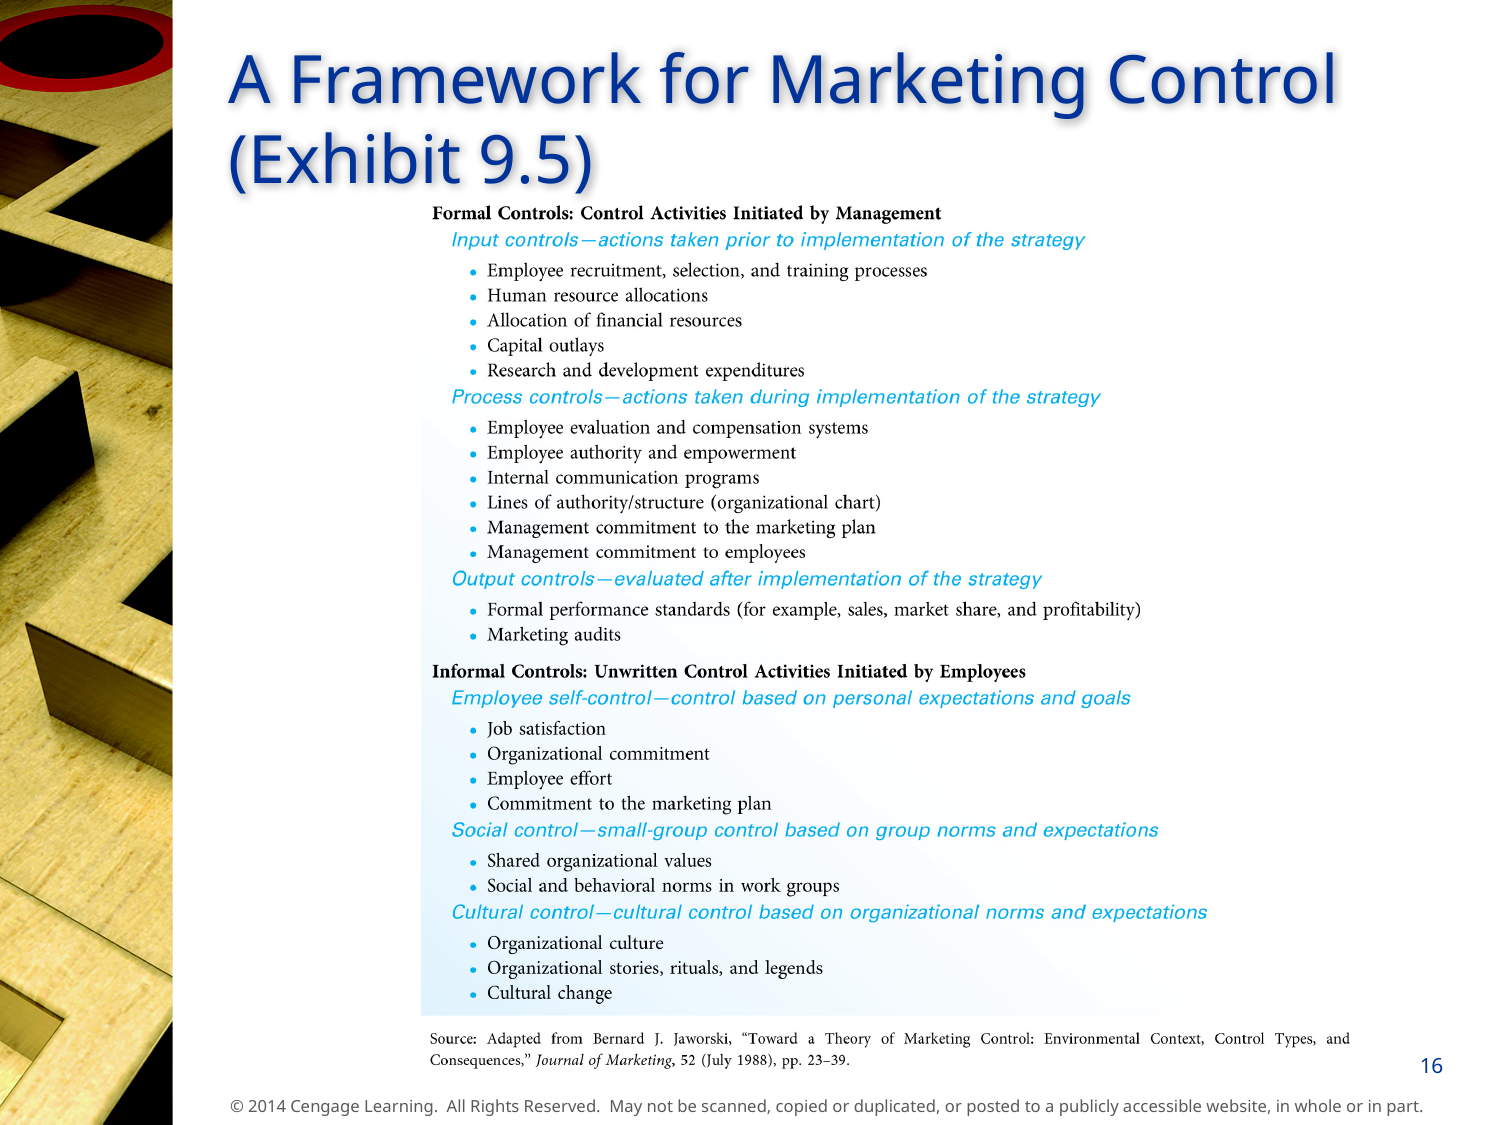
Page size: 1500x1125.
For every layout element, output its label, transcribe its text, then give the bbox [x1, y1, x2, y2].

title A Framework for Marketing Control (Exhibit 9.5) [213, 29, 1454, 213]
picture [421, 205, 1351, 1070]
slide_number 16 [1386, 1037, 1478, 1097]
picture [0, 0, 173, 1125]
